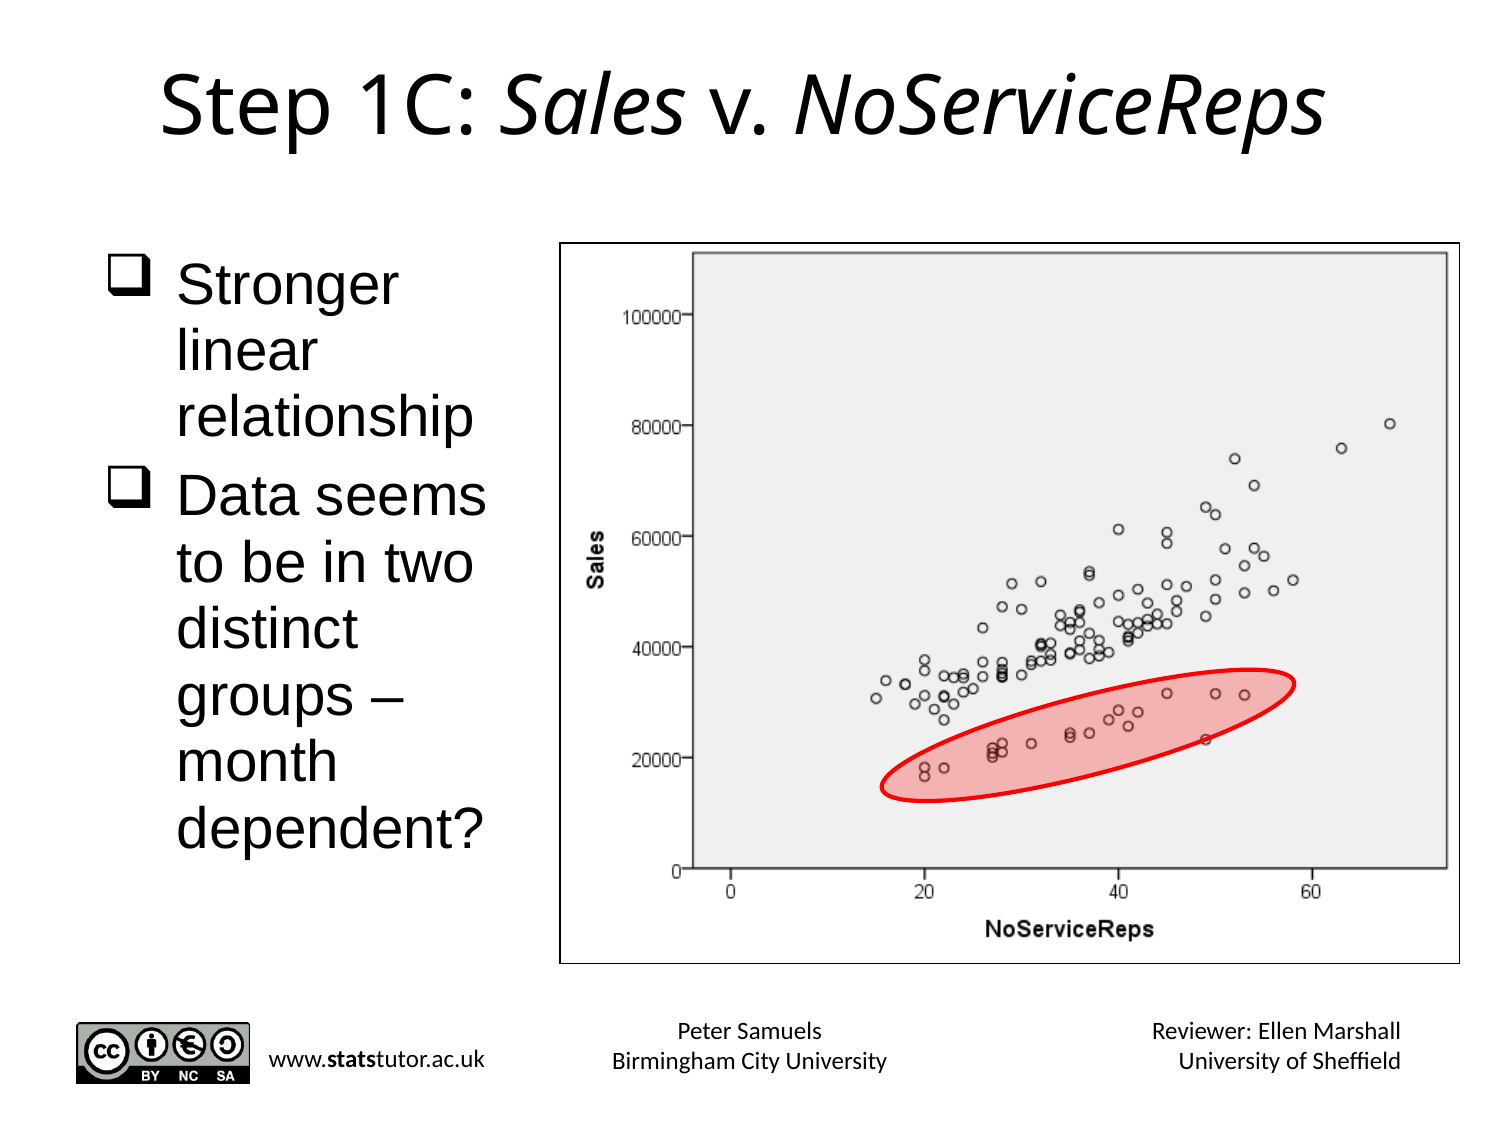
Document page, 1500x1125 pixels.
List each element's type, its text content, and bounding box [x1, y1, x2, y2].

text_box Stronger linear relationship Data seems to be in two distinct groups – month dependent? [88, 243, 526, 869]
title Step 1C: Sales v. NoServiceReps [53, 19, 1435, 197]
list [560, 243, 1459, 963]
picture [76, 1022, 251, 1084]
text_box www.statstutor.ac.uk [254, 1035, 573, 1080]
text_box Peter Samuels Birmingham City University [549, 1007, 951, 1083]
text_box Reviewer: Ellen Marshall University of Sheffield [1038, 1007, 1417, 1083]
